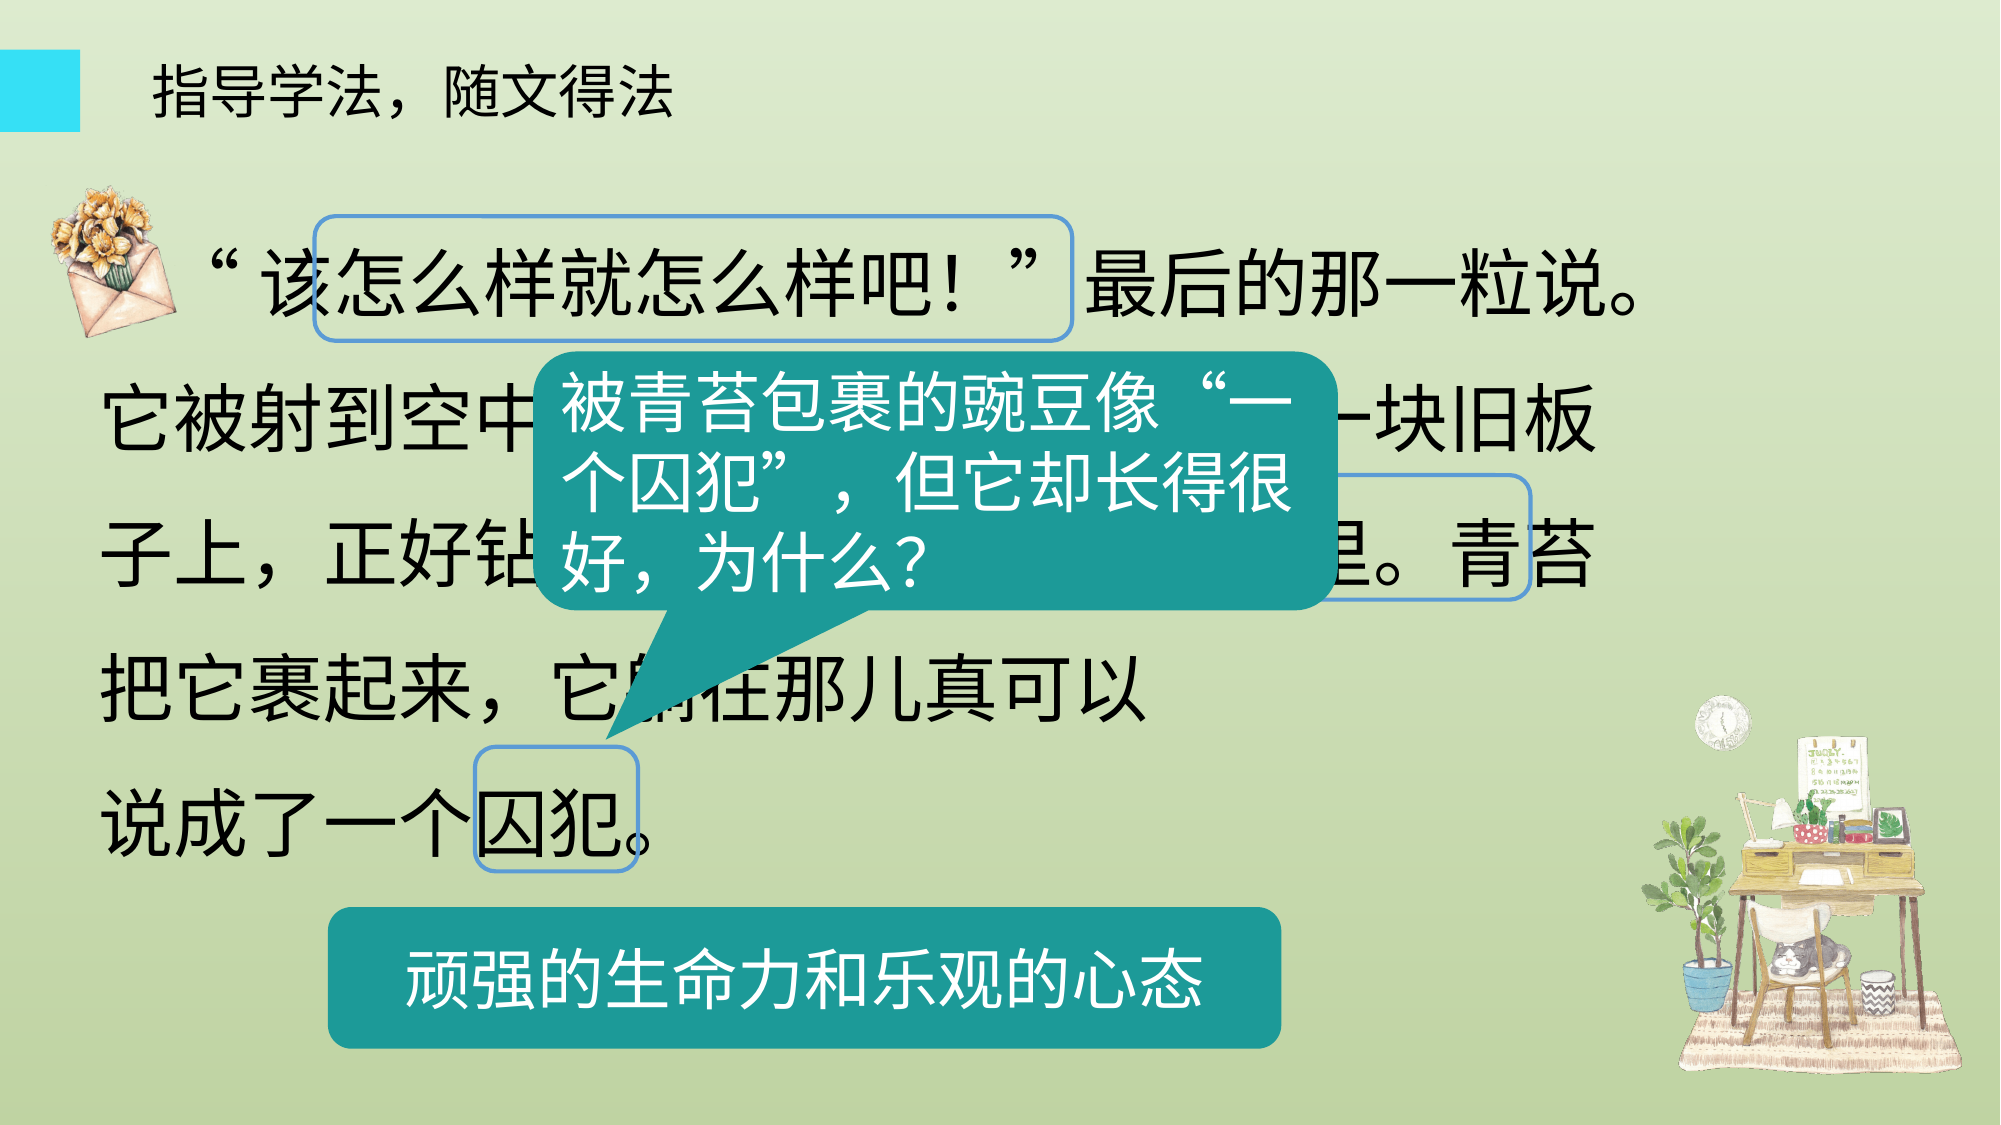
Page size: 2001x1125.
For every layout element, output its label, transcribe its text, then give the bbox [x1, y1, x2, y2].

picture [1634, 681, 1982, 1080]
text_box [313, 215, 1074, 342]
text_box [604, 84, 1605, 146]
text_box [473, 745, 640, 873]
text_box 顽强的生命力和乐观的心态 [326, 905, 1283, 1050]
text_box [1325, 474, 1532, 601]
text_box 被青苔包裹的豌豆像“一个囚犯”，但它却长得很好，为什么？ [532, 350, 1339, 741]
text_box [0, 48, 694, 135]
text_box “该怎么样就怎么样吧！”最后的那一粒说。它被射到空中，落到顶楼窗子下面的一块旧板子上，正好钻进一个长满青苔的裂缝里。青苔把它裹起来，它躺在那儿真可以 说成了一个囚犯。 [83, 183, 1635, 874]
picture [1, 135, 210, 348]
